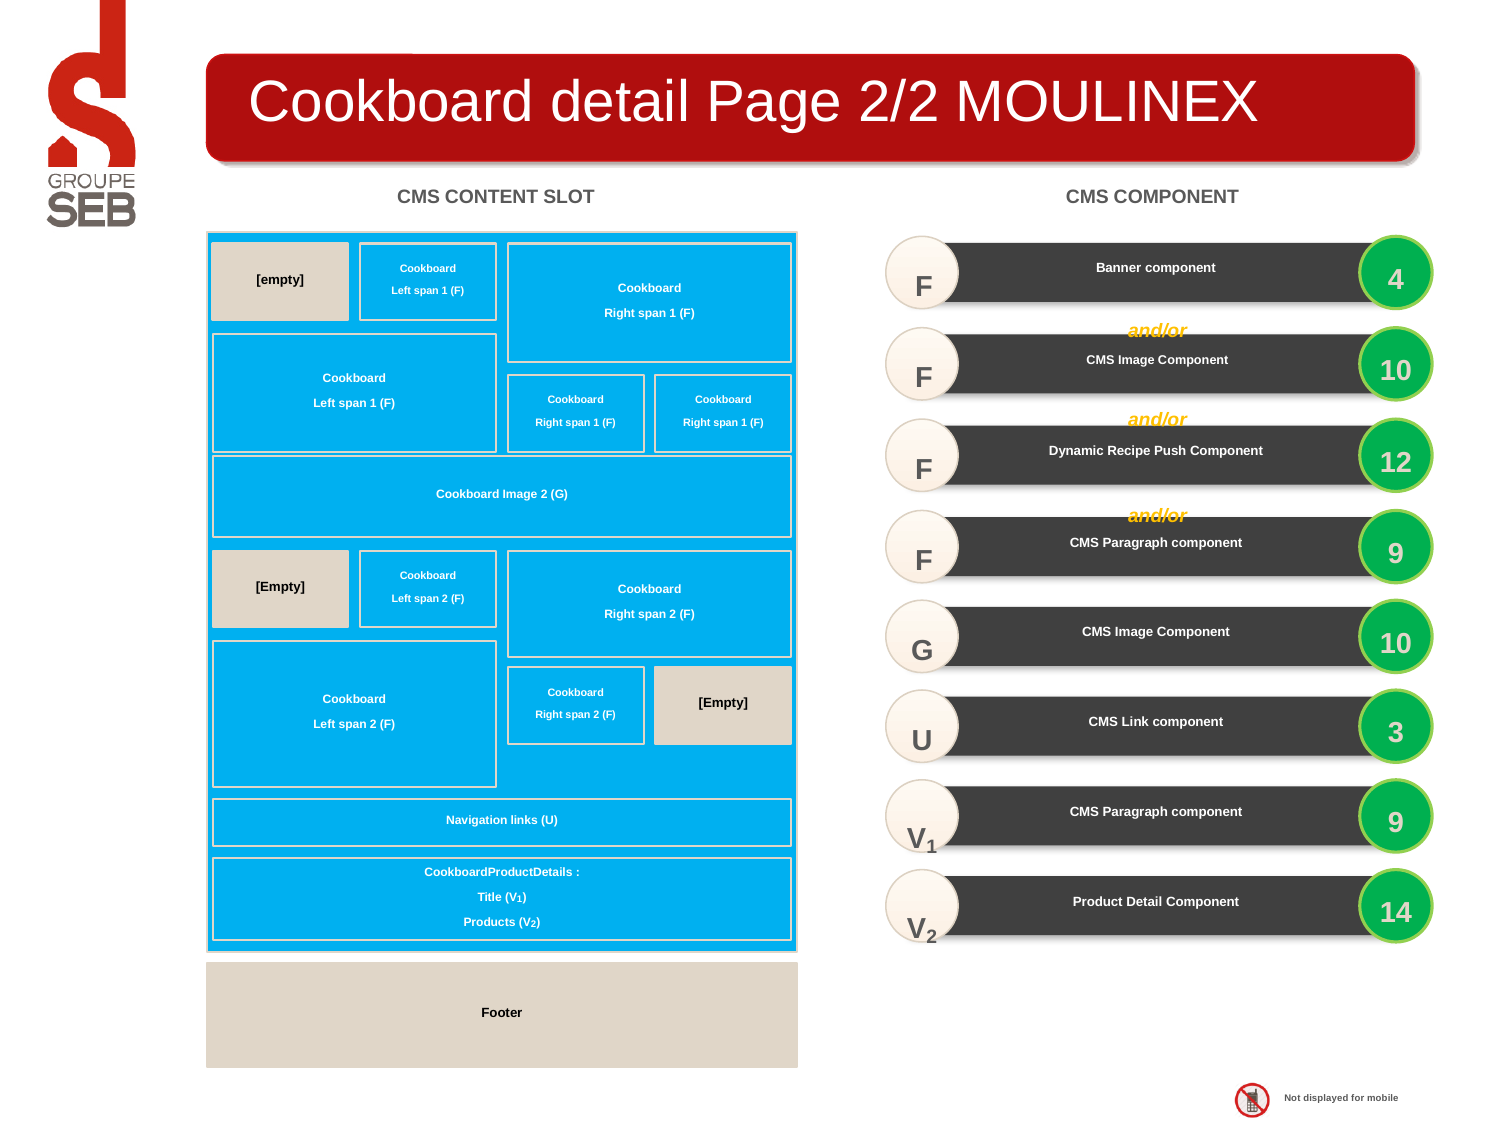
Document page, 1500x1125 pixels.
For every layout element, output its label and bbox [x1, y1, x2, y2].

text_box [981, 172, 1324, 228]
text_box [218, 172, 774, 228]
picture [0, 0, 182, 266]
text_box [885, 599, 1433, 673]
text_box [885, 689, 1433, 763]
text_box [204, 230, 799, 954]
text_box [204, 960, 799, 1069]
text_box [885, 778, 1433, 853]
title [234, 56, 1400, 149]
text_box [885, 236, 1433, 584]
picture [1233, 1081, 1270, 1118]
text_box [1270, 1082, 1500, 1117]
text_box [885, 868, 1433, 943]
